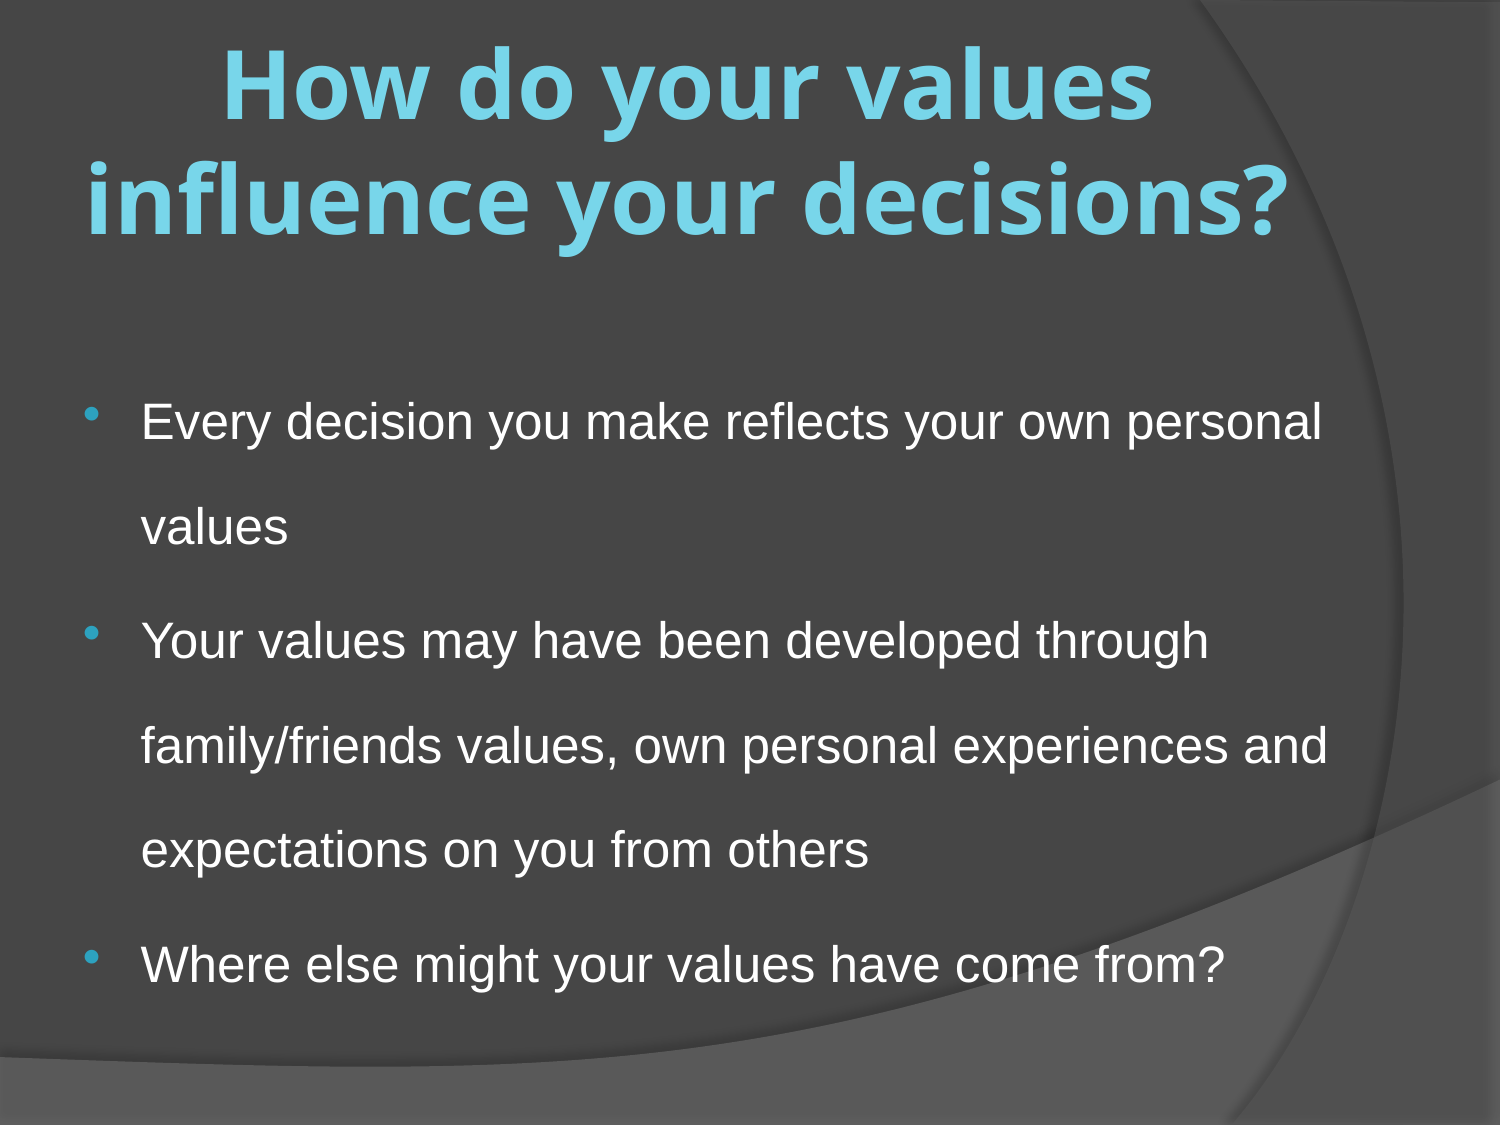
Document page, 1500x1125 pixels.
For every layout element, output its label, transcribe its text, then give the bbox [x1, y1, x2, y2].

list Every decision you make reflects your own personal values Your values may have been developed through family/friends values, own personal experiences and expectations on you from others Where else might your values have come from? [64, 338, 1436, 1015]
title How do your values influence your decisions? [75, 45, 1300, 233]
